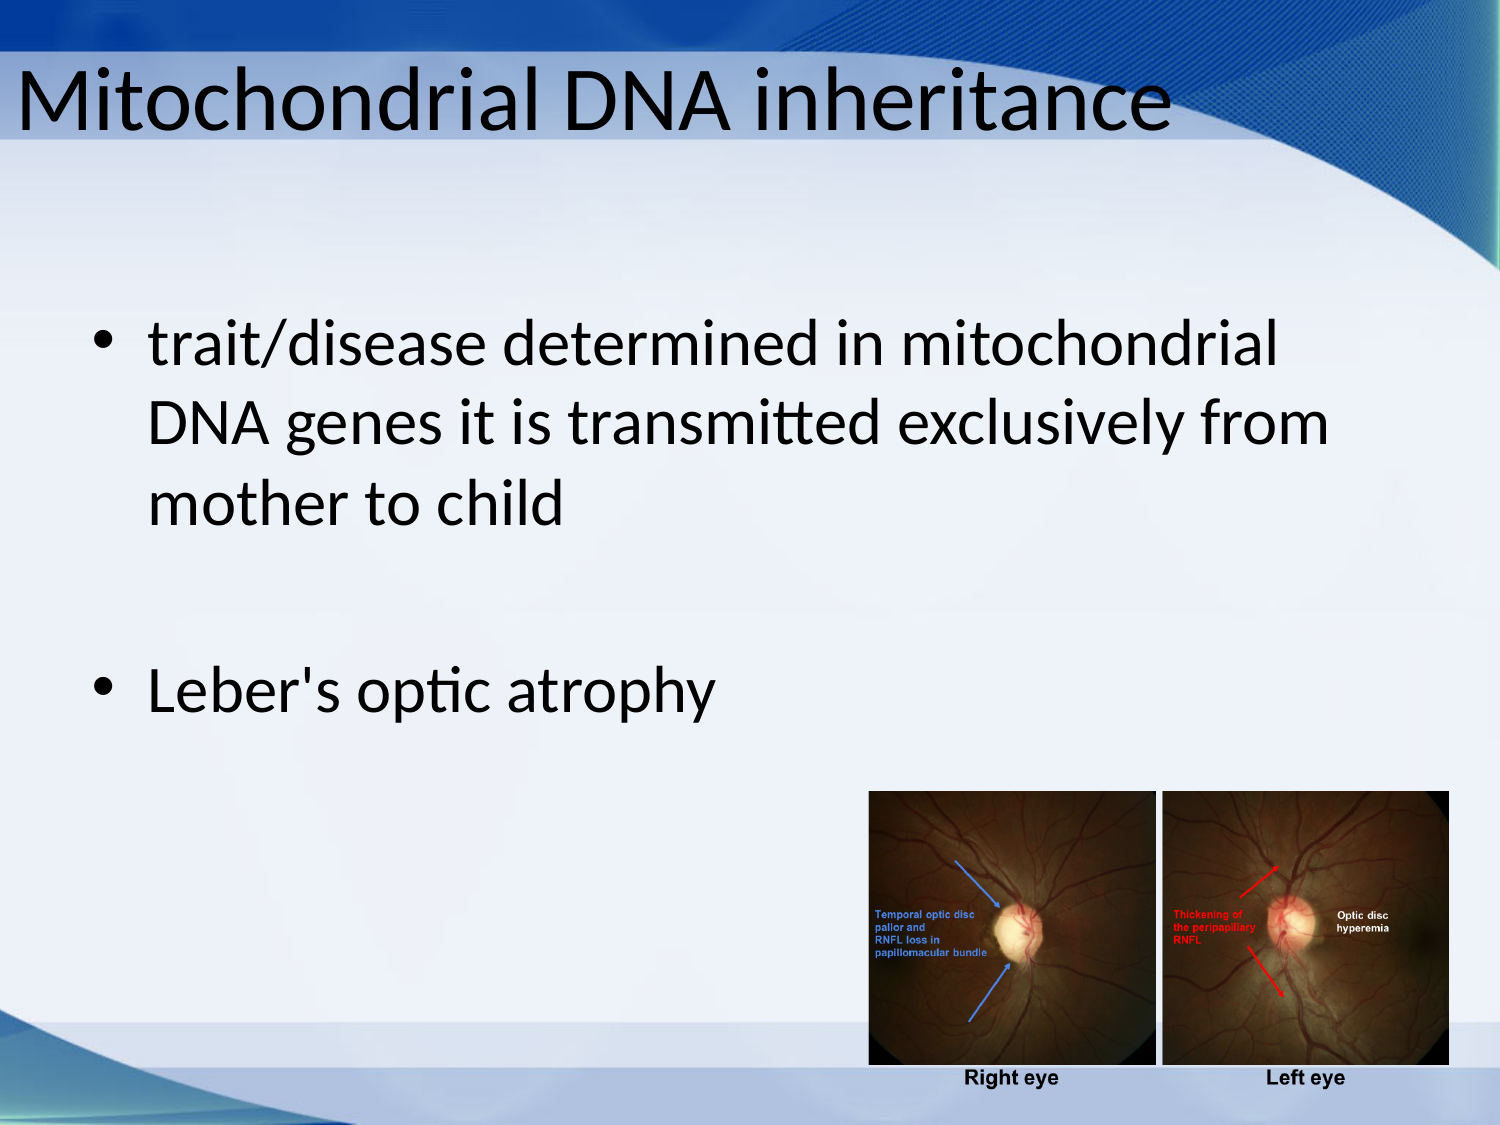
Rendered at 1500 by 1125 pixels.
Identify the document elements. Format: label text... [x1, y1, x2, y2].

title Mitochondrial DNA inheritance [0, 0, 1500, 188]
list trait/disease determined in mitochondrial DNA genes it is transmitted exclusively from mother to child Leber's optic atrophy [76, 290, 1427, 1034]
picture [0, 188, 1500, 1125]
